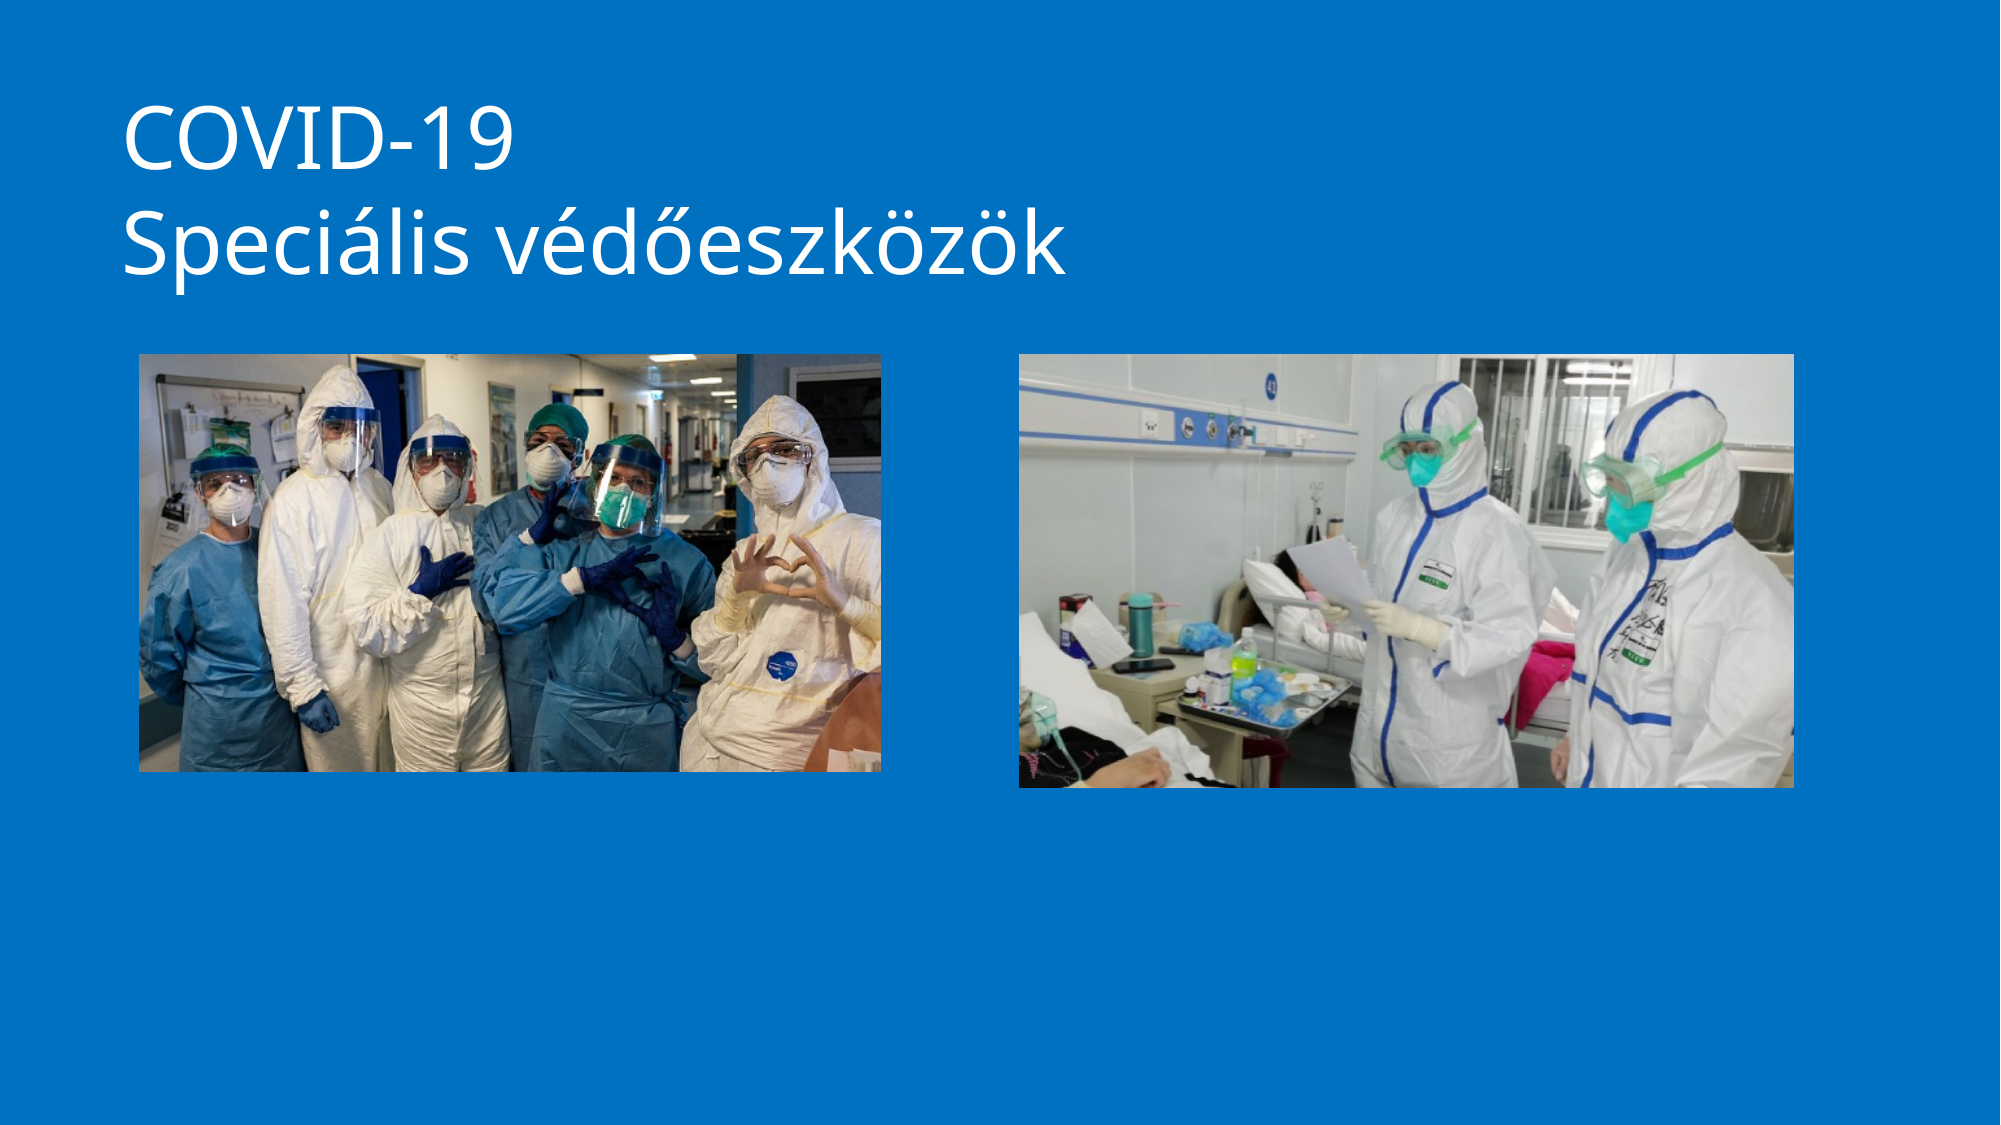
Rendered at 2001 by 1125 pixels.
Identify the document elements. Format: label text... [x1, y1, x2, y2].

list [139, 354, 882, 773]
picture [1018, 354, 1794, 789]
title COVID-19 Speciális védőeszközök [106, 74, 1649, 304]
